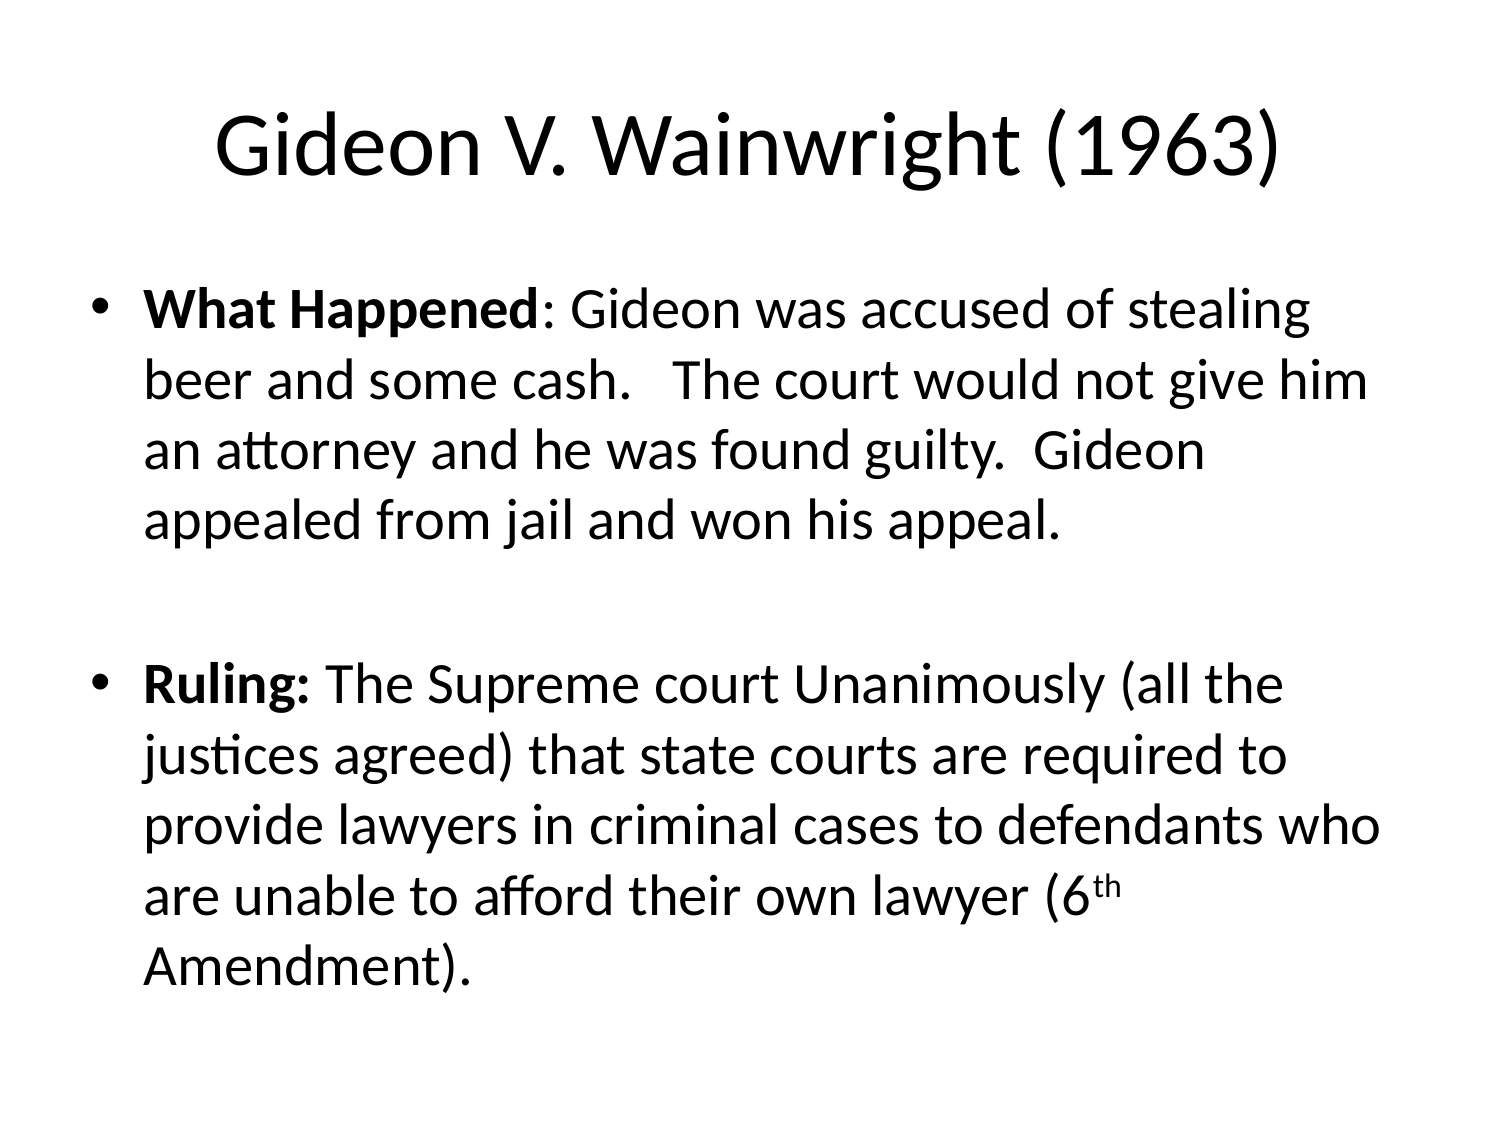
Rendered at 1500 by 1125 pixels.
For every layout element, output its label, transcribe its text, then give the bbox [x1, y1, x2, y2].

title Gideon V. Wainwright (1963) [75, 45, 1425, 233]
list What Happened: Gideon was accused of stealing beer and some cash. The court would not give him an attorney and he was found guilty. Gideon appealed from jail and won his appeal. Ruling: The Supreme court Unanimously (all the justices agreed) that state courts are required to provide lawyers in criminal cases to defendants who are unable to afford their own lawyer (6th Amendment). [75, 262, 1425, 1005]
